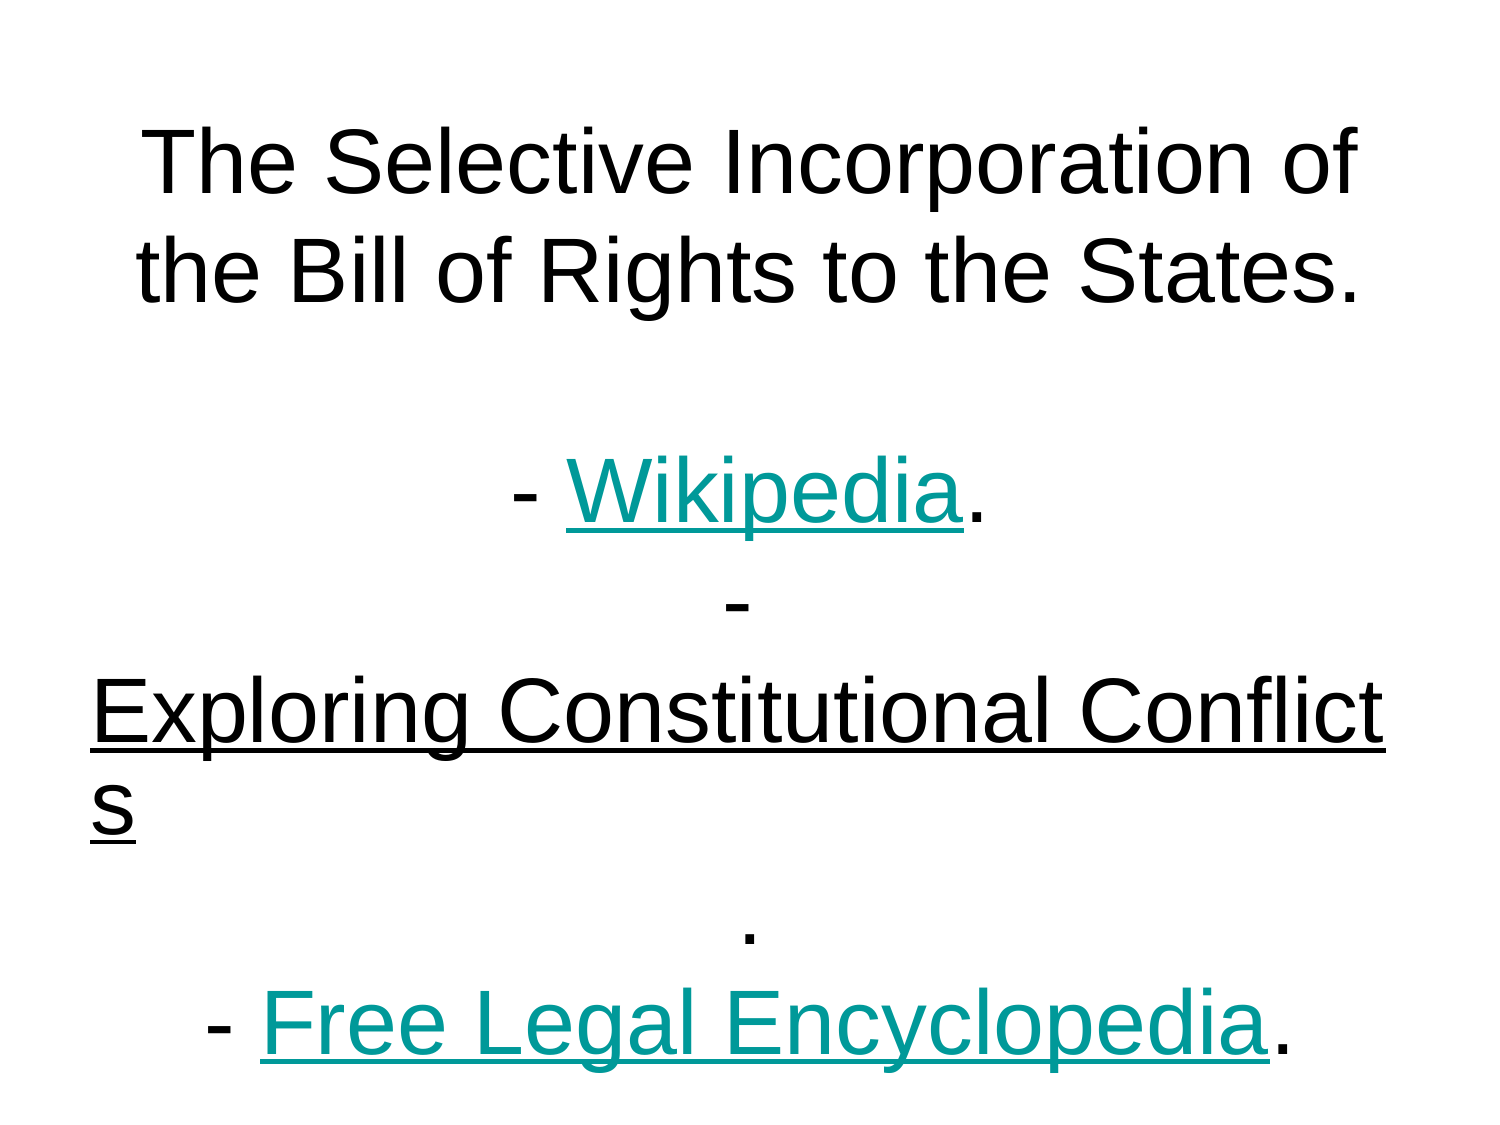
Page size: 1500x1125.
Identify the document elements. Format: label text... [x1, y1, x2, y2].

title The Selective Incorporation of the Bill of Rights to the States. - Wikipedia. - Exploring Constitutional Conflicts. - Free Legal Encyclopedia. [74, 44, 1426, 1038]
